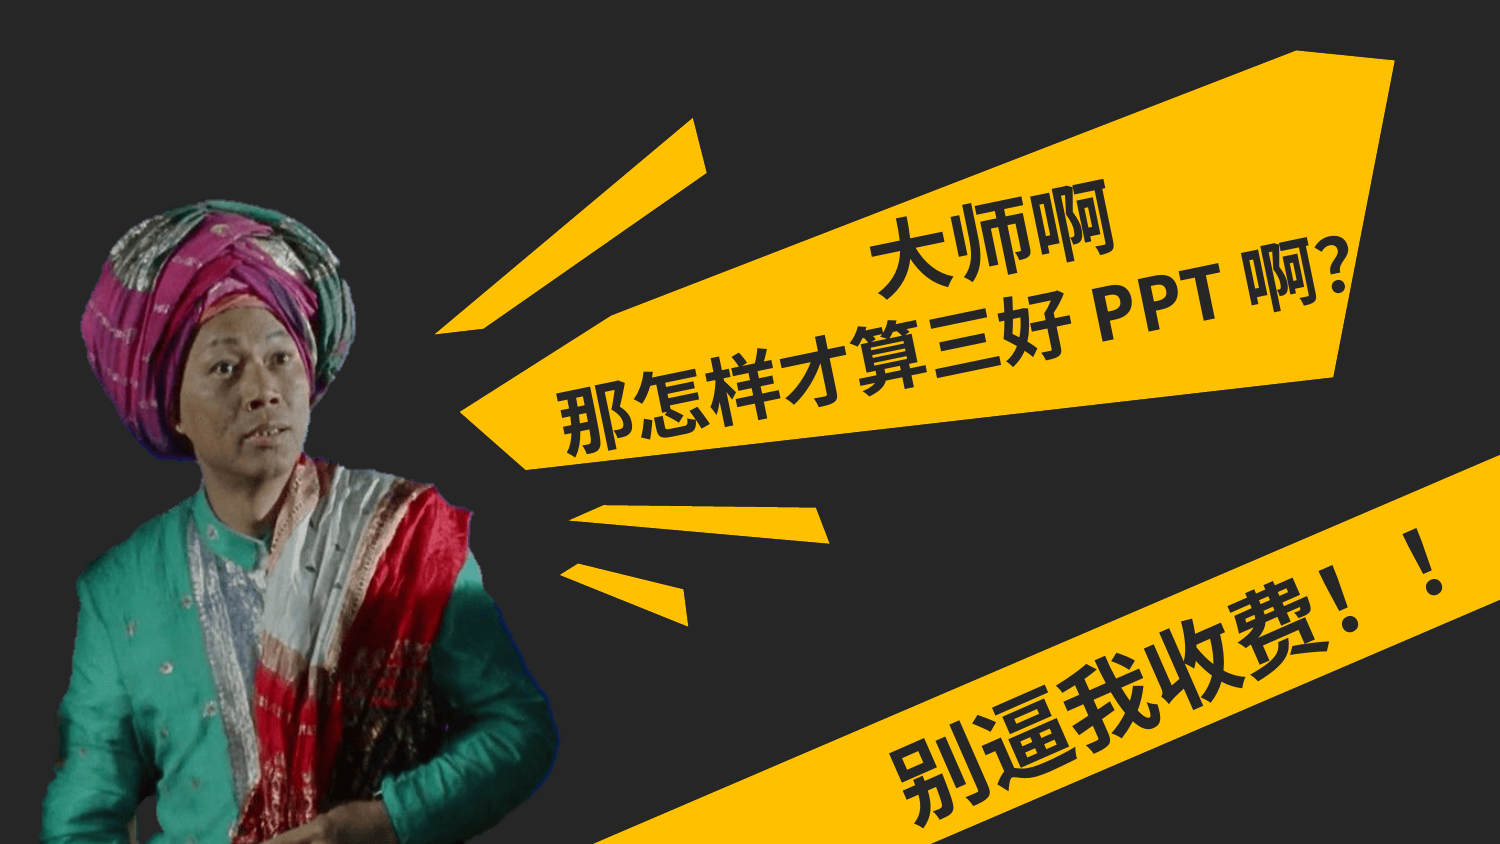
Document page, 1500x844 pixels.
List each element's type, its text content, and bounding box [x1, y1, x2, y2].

picture [0, 172, 609, 844]
text_box [613, 454, 1500, 844]
text_box 大师啊 那怎样才算三好PPT啊？ [614, 82, 1498, 467]
text_box [922, 48, 1397, 193]
text_box [614, 570, 691, 629]
text_box [614, 115, 709, 241]
text_box 别逼我收费！！ [859, 469, 1500, 844]
text_box [670, 315, 1348, 456]
text_box [614, 503, 832, 546]
